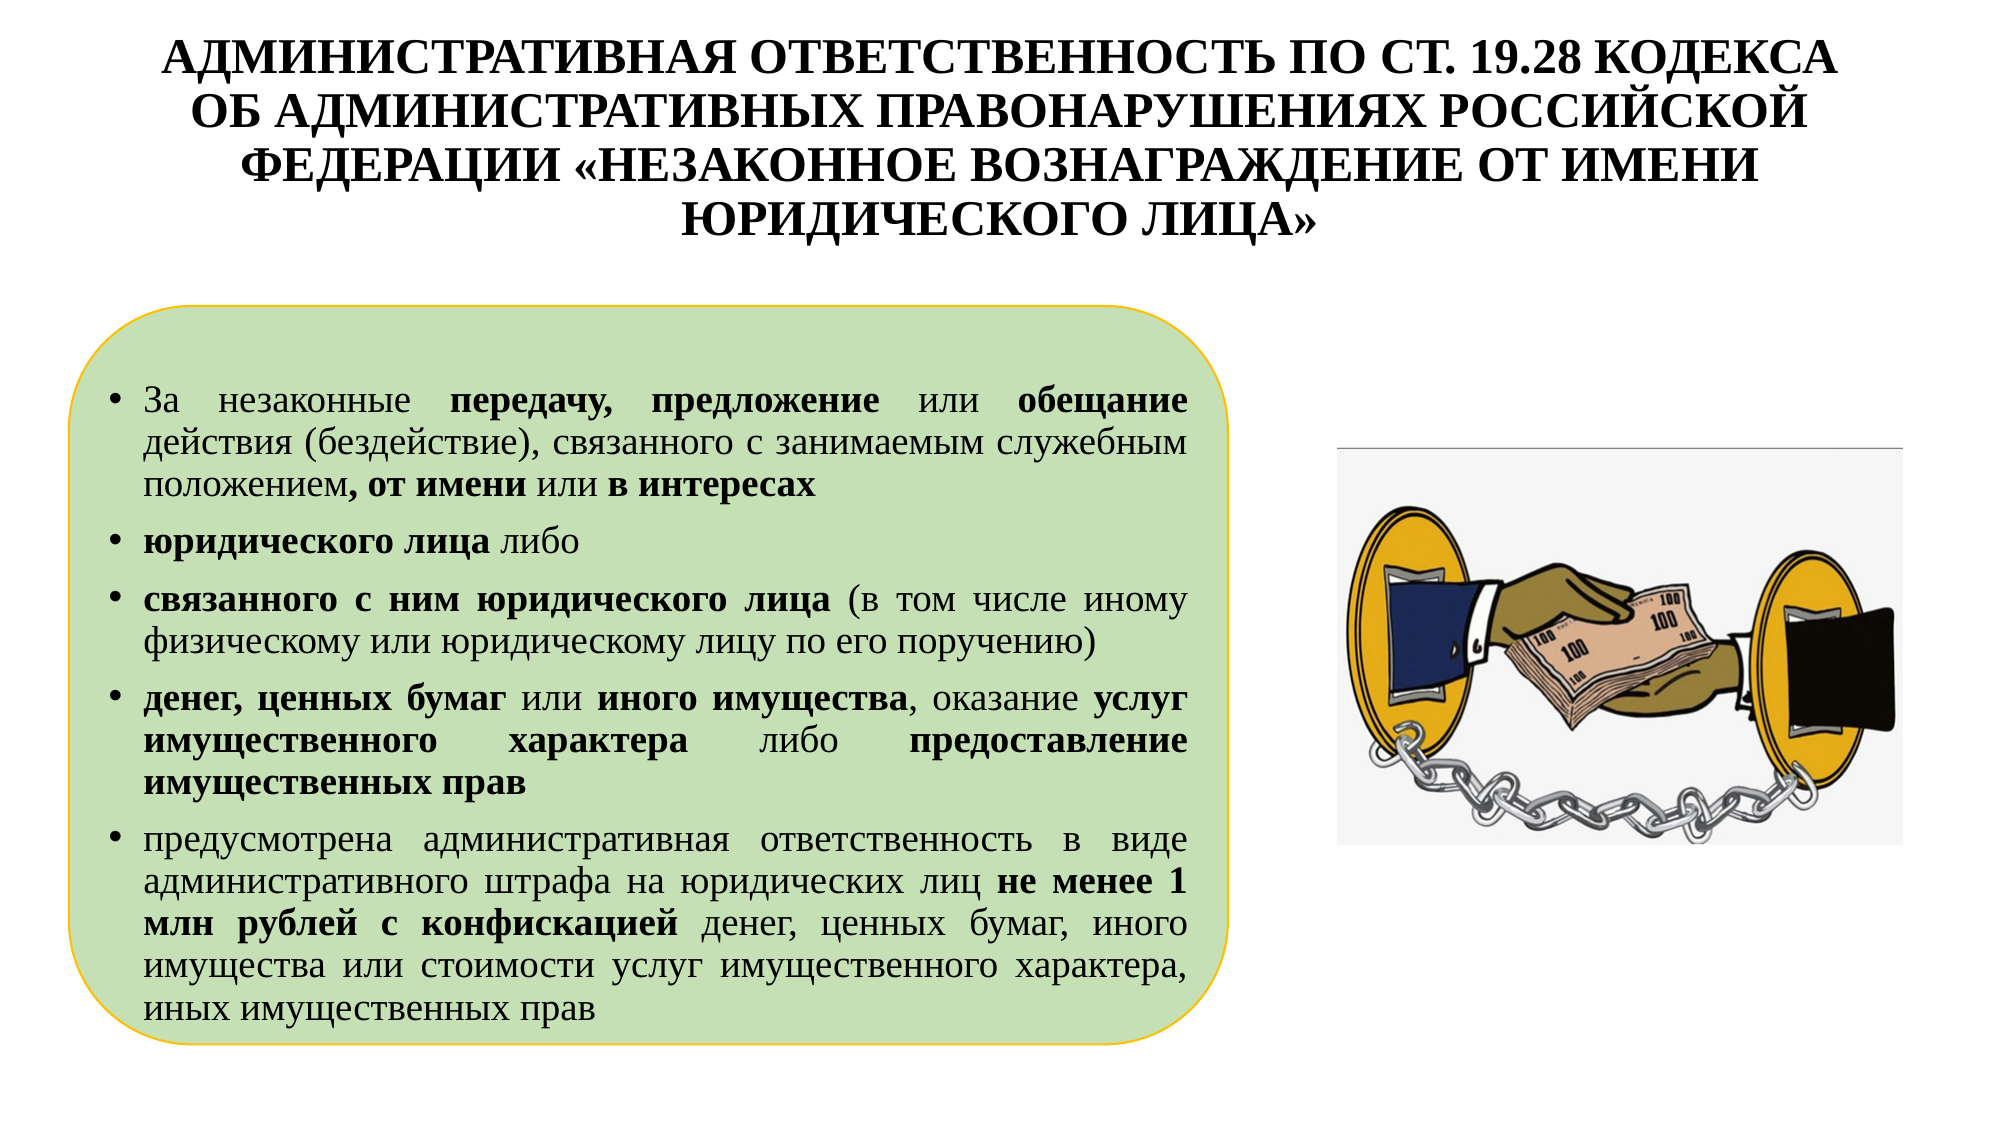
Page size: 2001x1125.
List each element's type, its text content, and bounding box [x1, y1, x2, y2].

text_box [67, 304, 1229, 997]
list За незаконные передачу, предложение или обещание действия (бездействие), связанного с занимаемым служебным положением, от имени или в интересах юридического лица либо связанного с ним юридического лица (в том числе иному физическому или юридическому лицу по его поручению) денег, ценных бумаг или иного имущества, оказание услуг имущественного характера либо предоставление имущественных прав предусмотрена административная ответственность в виде административного штрафа на юридических лиц не менее 1 млн рублей с конфискацией денег, ценных бумаг, иного имущества или стоимости услуг имущественного характера, иных имущественных прав [93, 371, 1204, 1045]
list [1337, 447, 1903, 845]
title АДМИНИСТРАТИВНАЯ ОТВЕТСТВЕННОСТЬ ПО СТ. 19.28 КОДЕКСА ОБ АДМИНИСТРАТИВНЫХ ПРАВОНАРУШЕНИЯХ РОССИЙСКОЙ ФЕДЕРАЦИИ «НЕЗАКОННОЕ ВОЗНАГРАЖДЕНИЕ ОТ ИМЕНИ ЮРИДИЧЕСКОГО ЛИЦА» [137, 59, 1863, 278]
